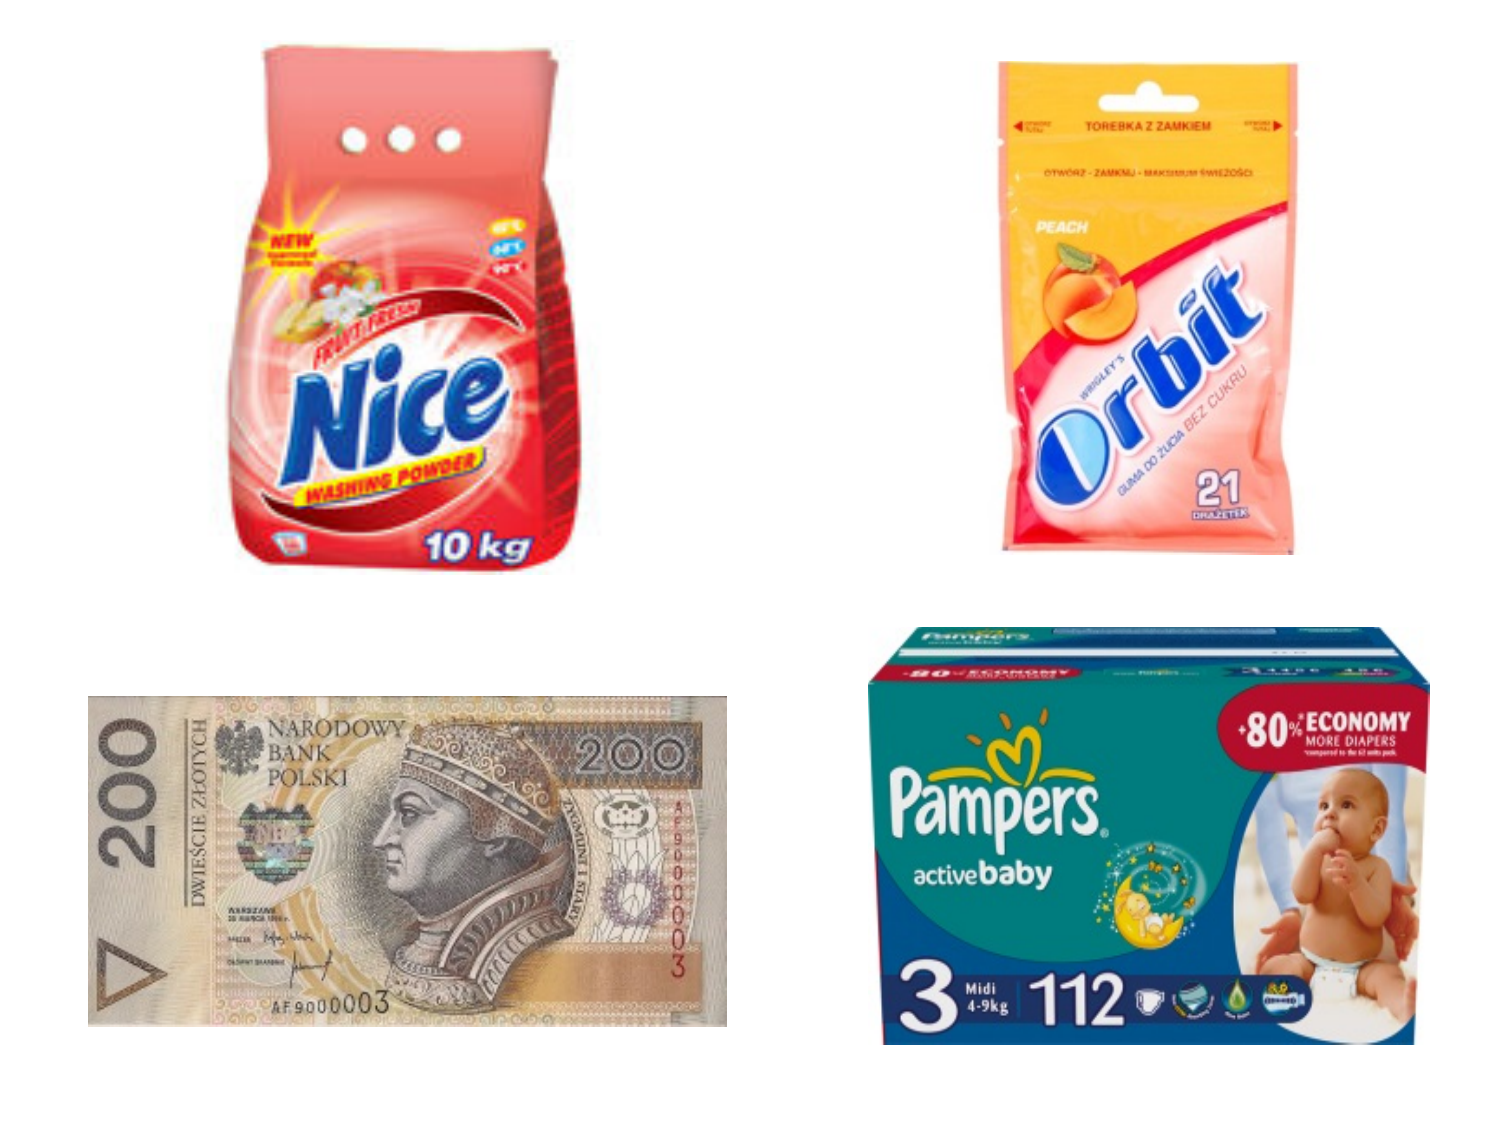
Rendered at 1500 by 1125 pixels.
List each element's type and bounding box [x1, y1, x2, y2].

picture [867, 627, 1430, 1045]
picture [158, 40, 632, 575]
picture [912, 60, 1386, 555]
picture [88, 695, 727, 1028]
picture [1298, 627, 1361, 632]
